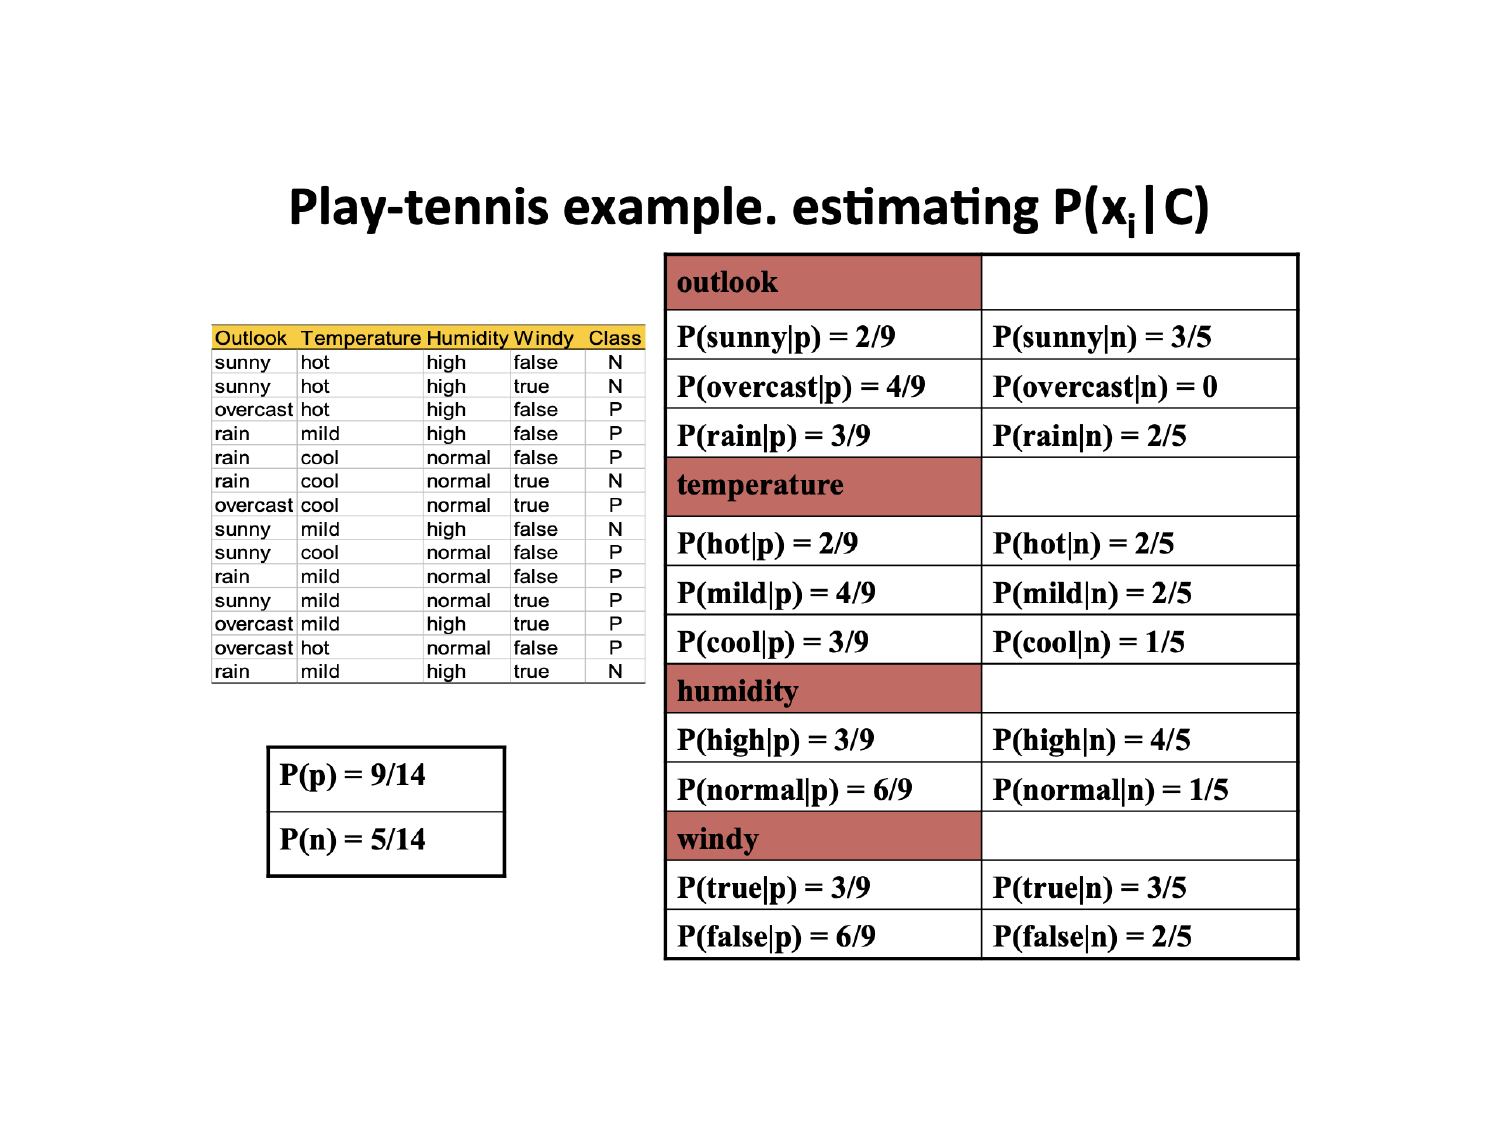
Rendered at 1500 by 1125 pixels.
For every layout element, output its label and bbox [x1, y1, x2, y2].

picture [188, 140, 1312, 985]
